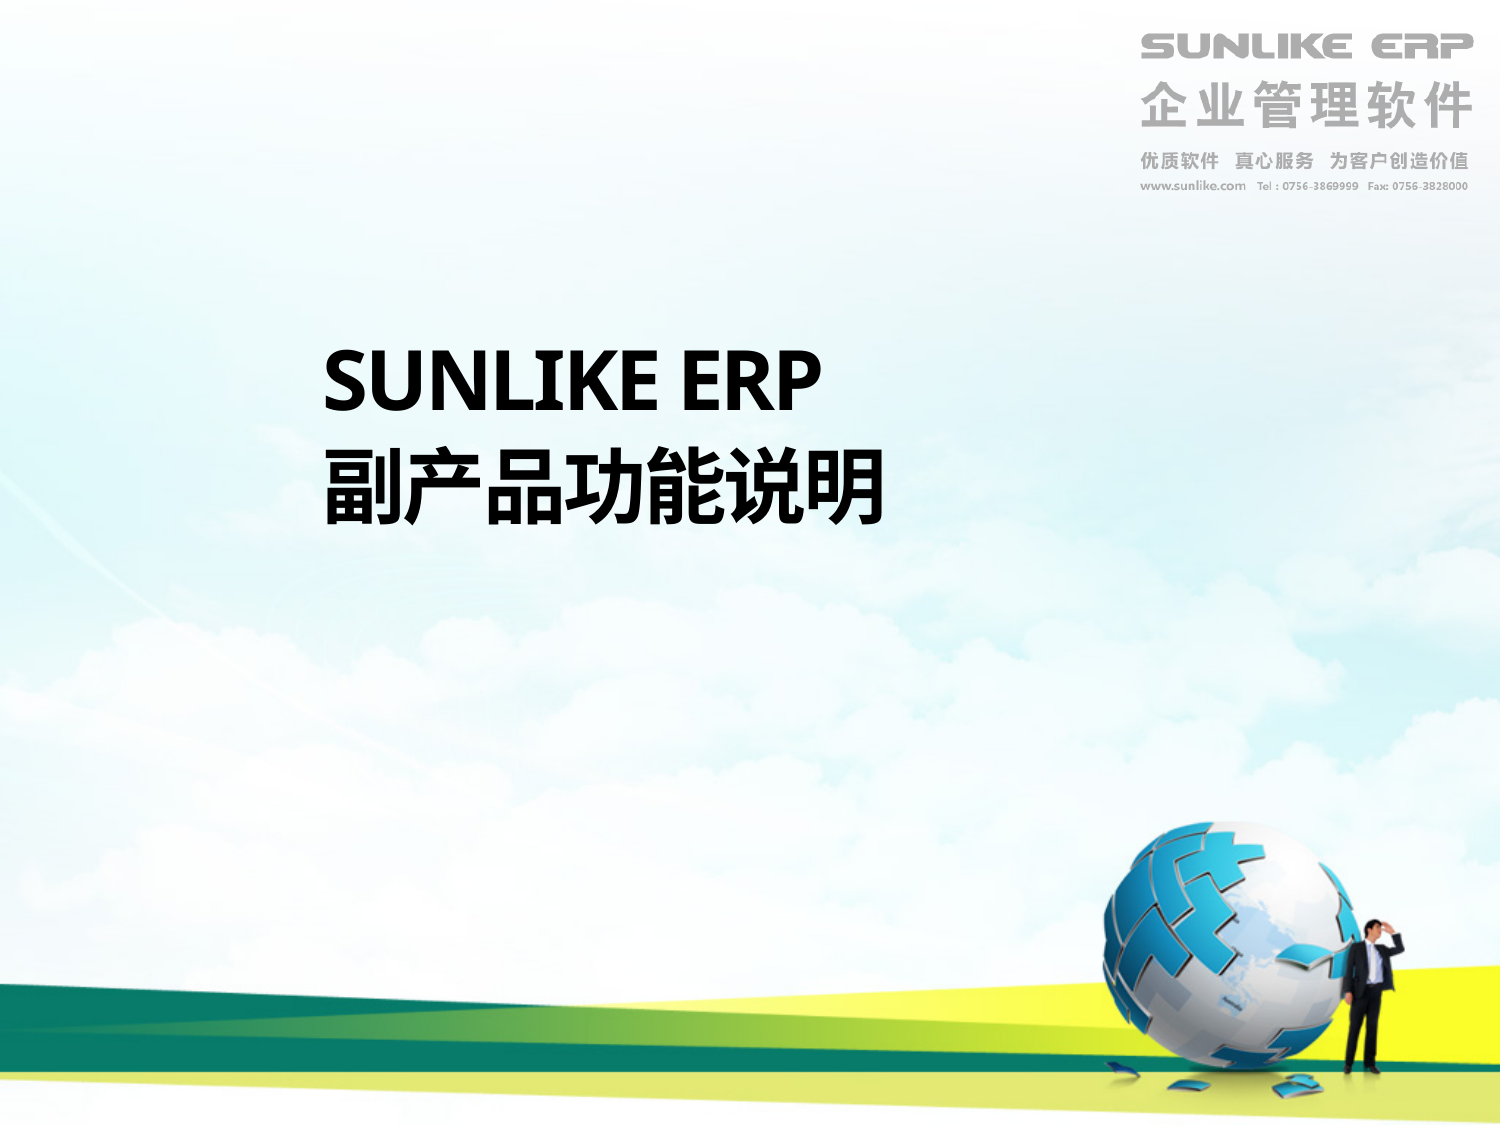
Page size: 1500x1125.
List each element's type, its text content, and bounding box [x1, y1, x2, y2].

title Sunlike erp 副产品功能说明 [322, 329, 1390, 553]
picture [0, 0, 1500, 1125]
